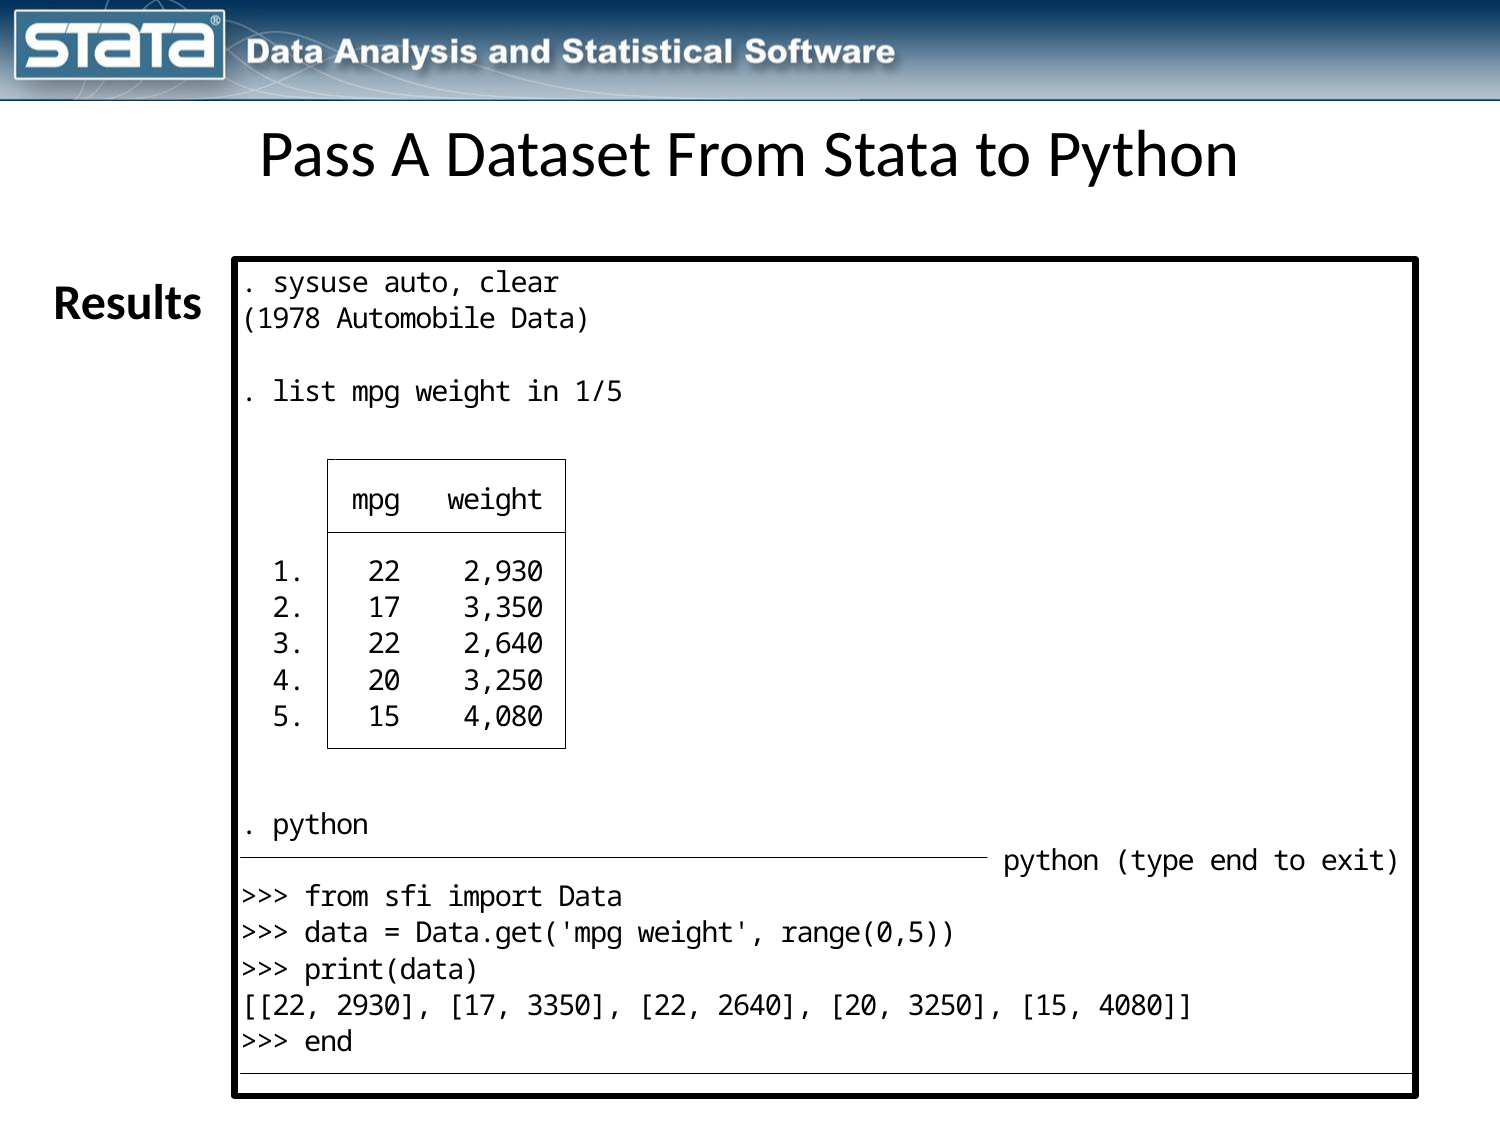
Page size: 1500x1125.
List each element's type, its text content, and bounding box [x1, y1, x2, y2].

picture [237, 262, 1413, 1094]
title Pass A Dataset From Stata to Python [0, 99, 1500, 200]
picture [0, 0, 1500, 99]
text_box Results [38, 262, 218, 337]
